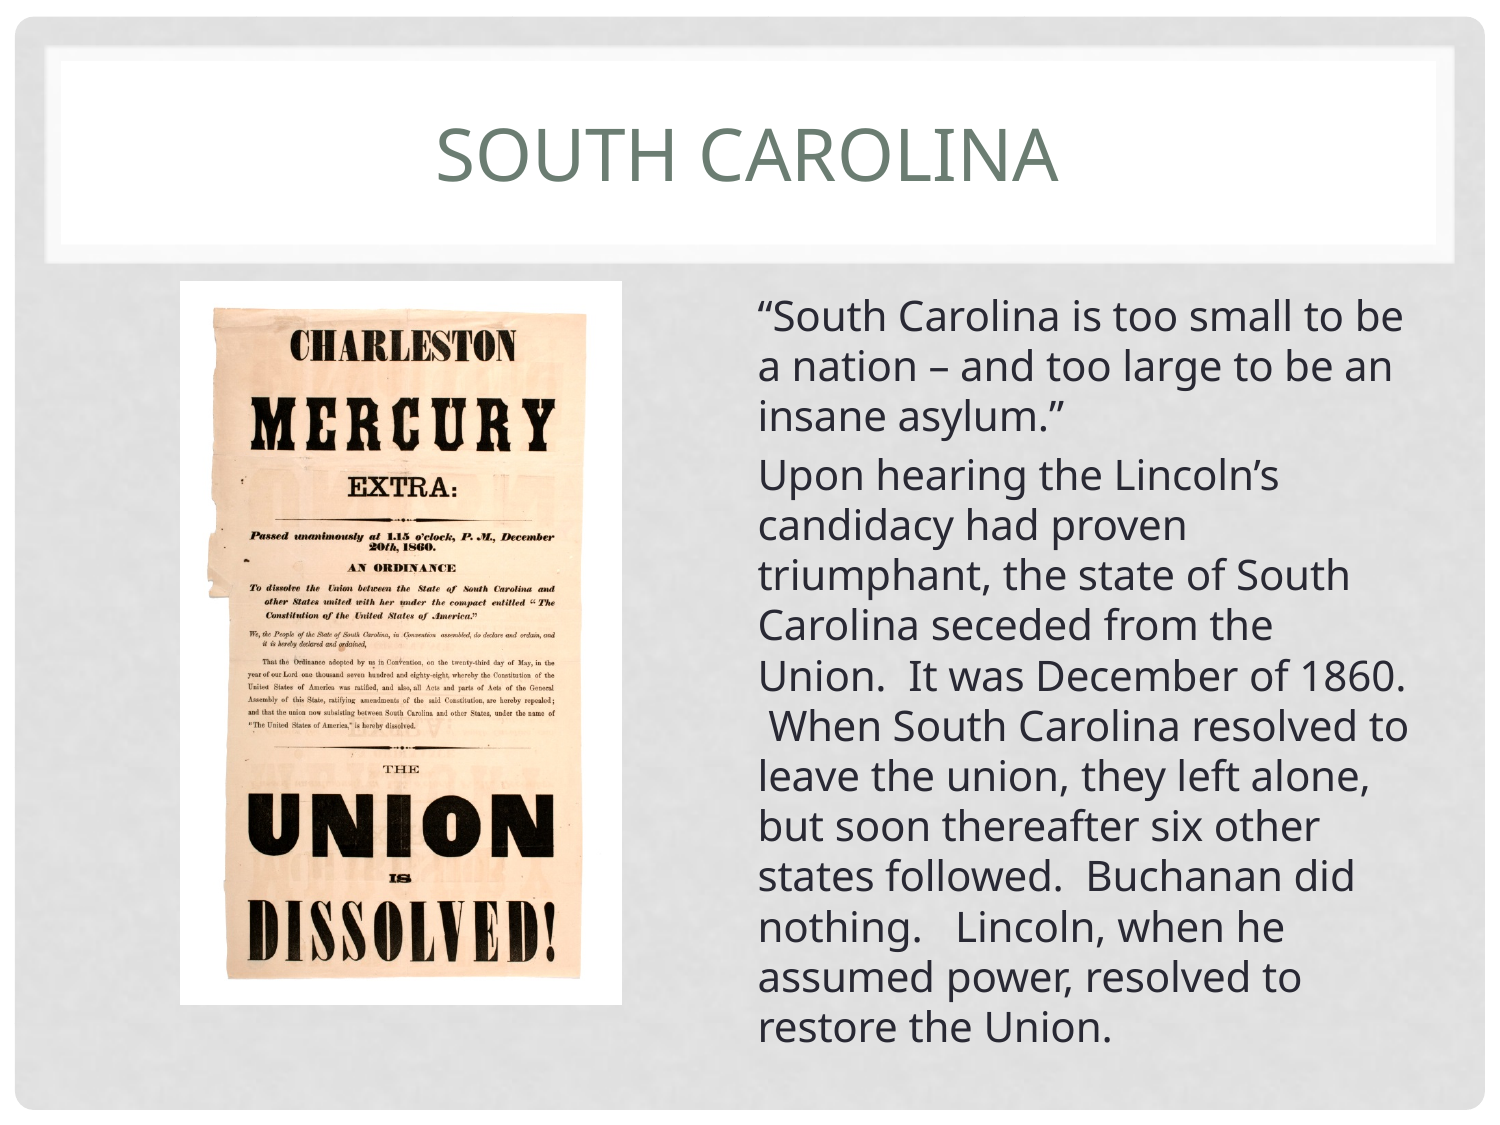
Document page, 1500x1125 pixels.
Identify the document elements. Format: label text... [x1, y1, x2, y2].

list “South Carolina is too small to be a nation – and too large to be an insane asylum.” Upon hearing the Lincoln’s candidacy had proven triumphant, the state of South Carolina seceded from the Union. It was December of 1860. When South Carolina resolved to leave the union, they left alone, but soon thereafter six other states followed. Buchanan did nothing. Lincoln, when he assumed power, resolved to restore the Union. [725, 281, 1425, 1075]
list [180, 281, 622, 1006]
title South Carolina [69, 66, 1425, 238]
